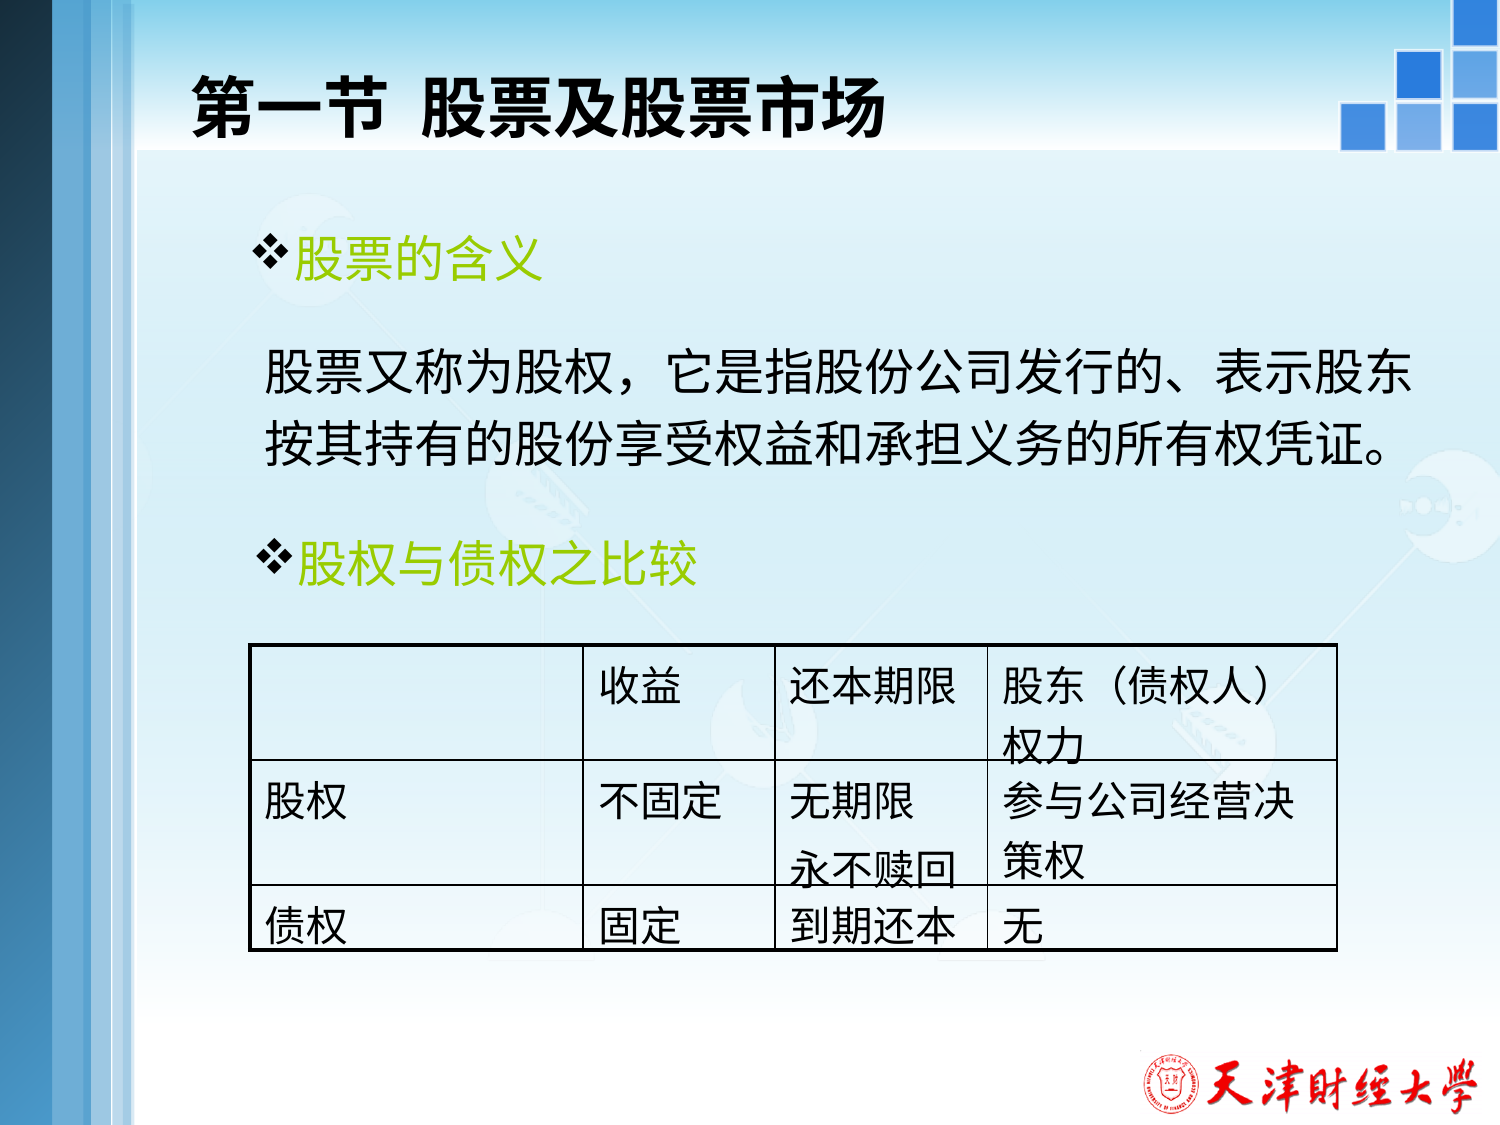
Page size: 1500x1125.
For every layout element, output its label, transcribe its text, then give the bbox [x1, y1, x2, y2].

table_cell 股权 [252, 761, 582, 884]
table_cell 到期还本 [776, 886, 987, 948]
table_cell 无 [988, 886, 1336, 948]
table_cell 固定 [584, 886, 774, 948]
table_cell 参与公司经营决策权 [988, 761, 1336, 884]
picture [132, 150, 1500, 965]
text_box 股票的含义 [234, 219, 635, 295]
table_header [252, 647, 582, 759]
text_box 股票又称为股权，它是指股份公司发行的、表示股东按其持有的股份享受权益和承担义务的所有权凭证。 [249, 321, 1450, 480]
table_header 收益 [584, 647, 774, 759]
table_cell 无期限 永不赎回 [776, 761, 987, 884]
table_header 还本期限 [776, 647, 987, 759]
title 第一节 股票及股票市场 [174, 75, 1175, 138]
table_cell 不固定 [584, 761, 774, 884]
text_box 股权与债权之比较 [237, 524, 825, 600]
table_header 股东（债权人）权力 [988, 647, 1336, 759]
table_cell 债权 [252, 886, 582, 948]
picture [1131, 1049, 1500, 1119]
